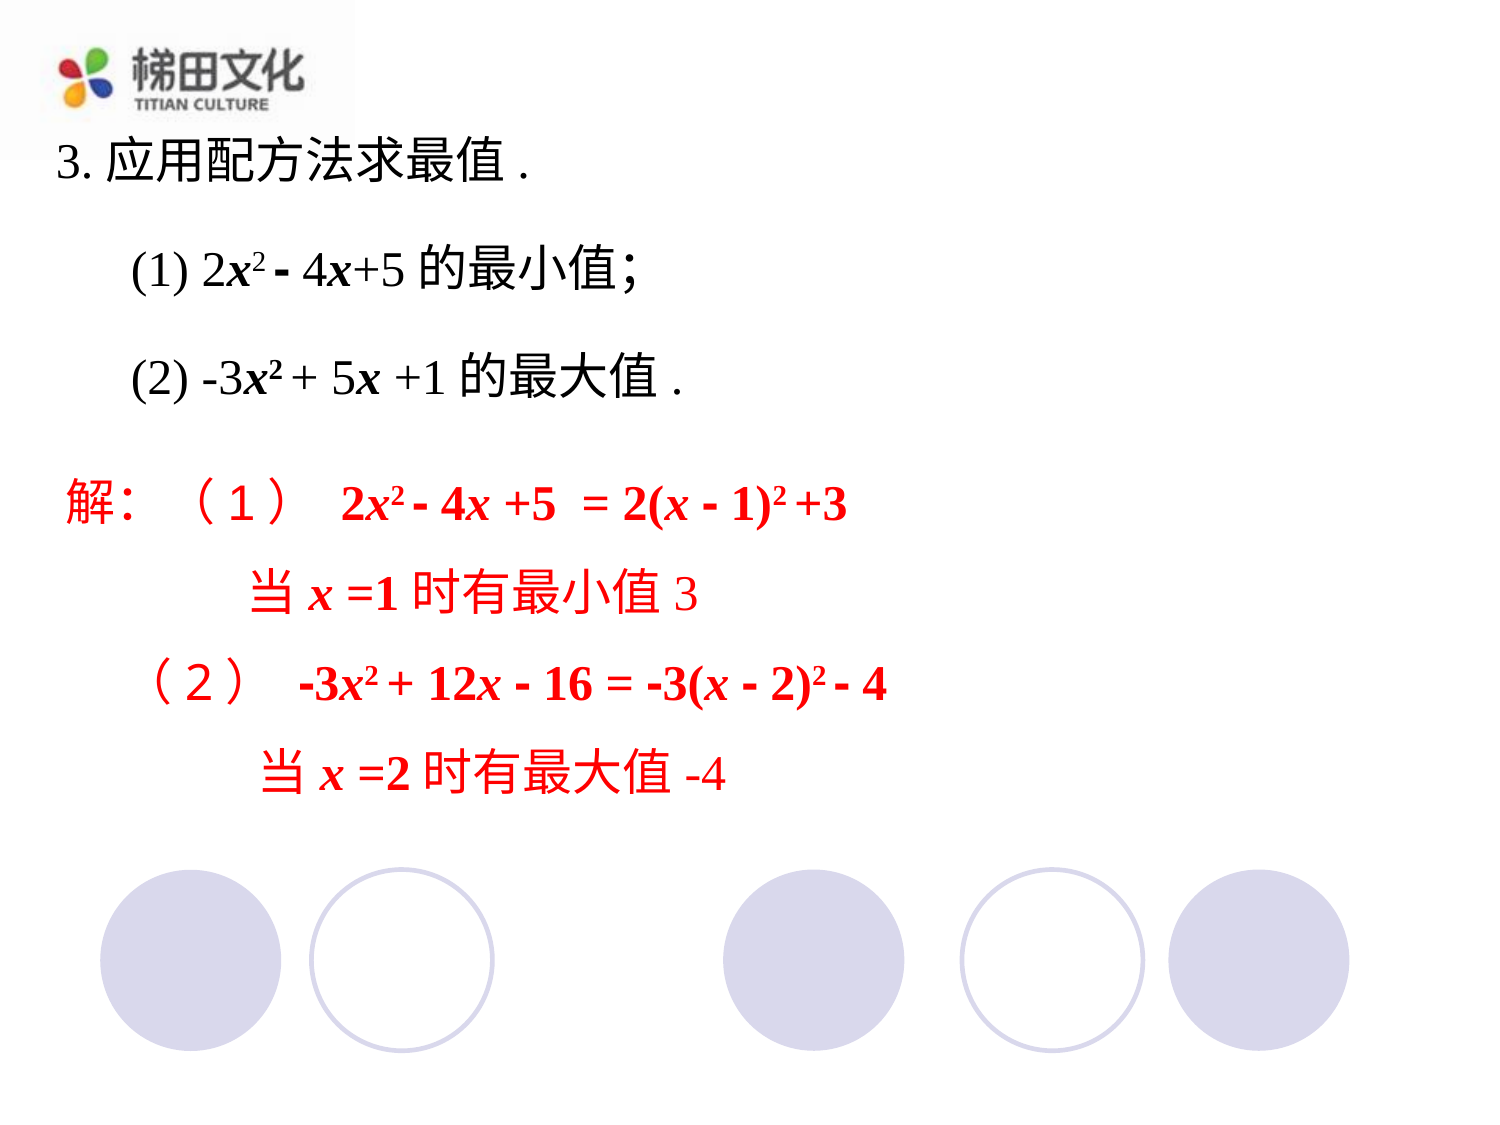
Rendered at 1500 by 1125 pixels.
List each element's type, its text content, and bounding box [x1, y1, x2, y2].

picture [0, 0, 355, 160]
text_box 3.应用配方法求最值. (1) 2x2 - 4x+5的最小值； (2) -3x2 + 5x +1的最大值. [41, 97, 1278, 434]
text_box 解：（1） 2x2 - 4x +5 = 2(x - 1)2 +3 当x =1时有最小值3 （2） -3x2 + 12x - 16 = -3(x - 2)2 - 4 当x =2时有最大值-4 [50, 433, 1090, 809]
